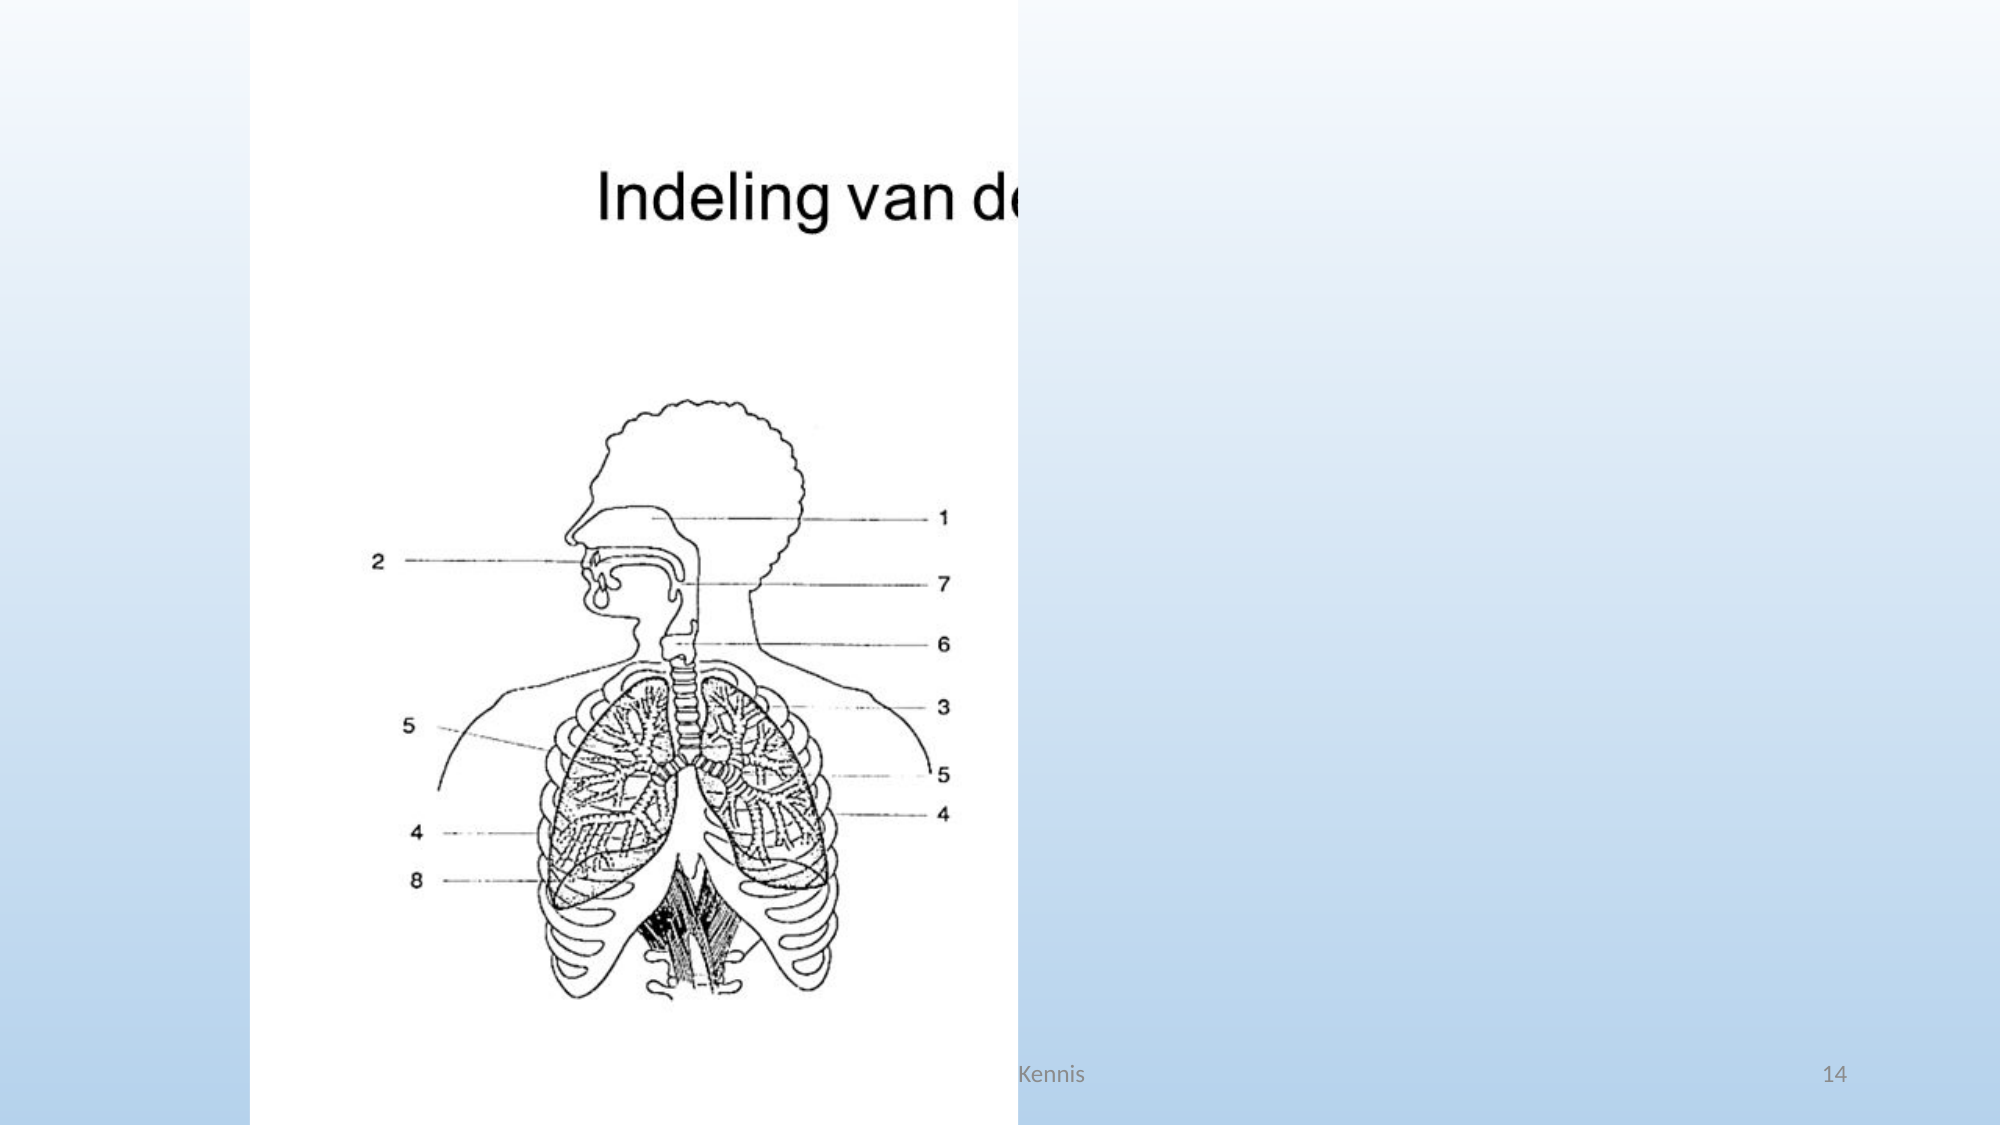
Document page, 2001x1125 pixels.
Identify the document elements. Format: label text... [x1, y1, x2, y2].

picture [249, 0, 1019, 1125]
slide_number 14 [1412, 1042, 1863, 1103]
footer Medische Kennis [1019, 1042, 1338, 1103]
